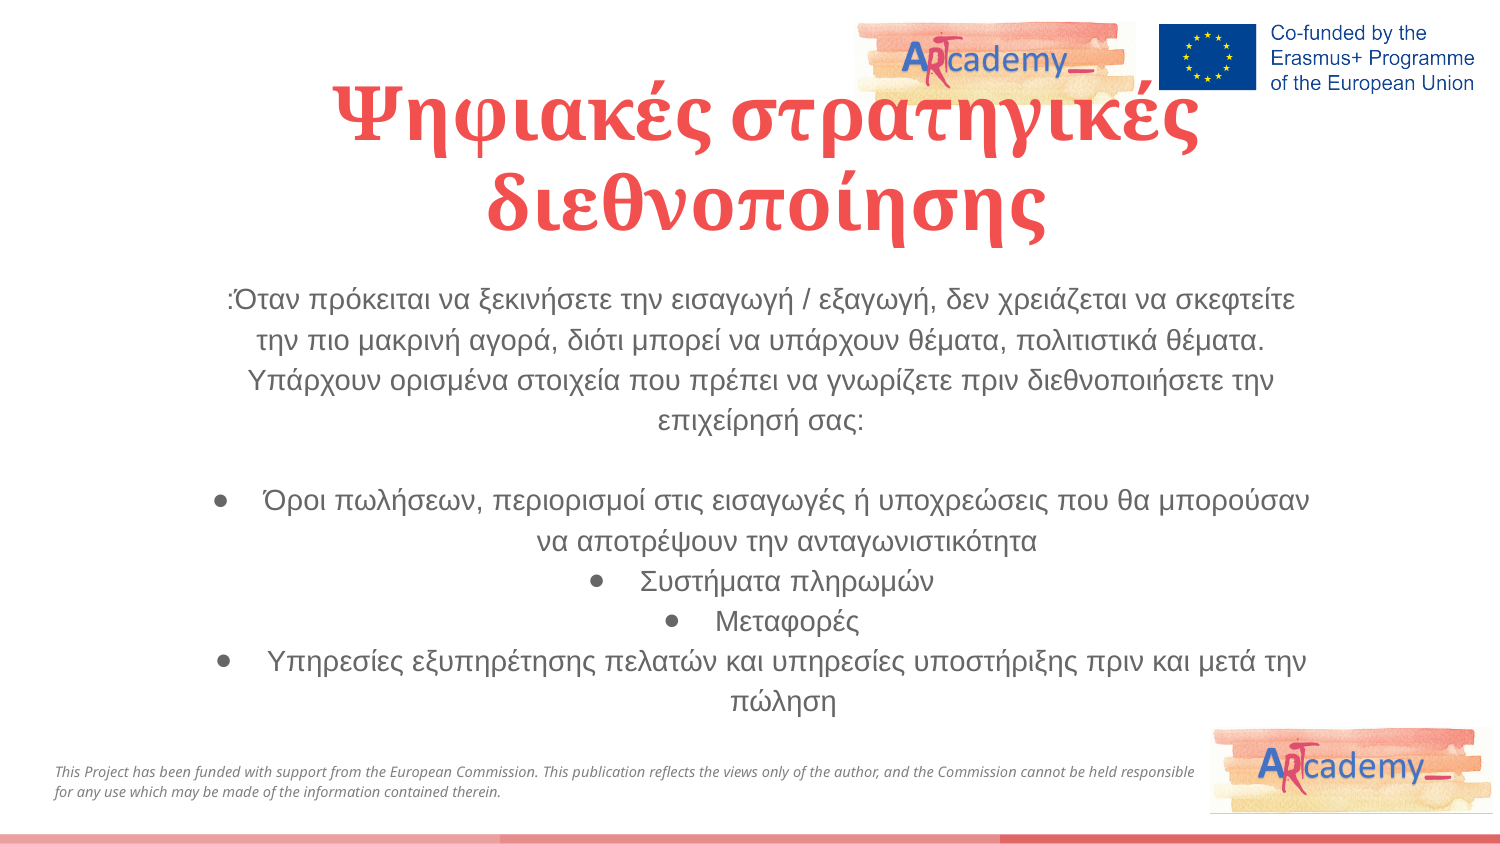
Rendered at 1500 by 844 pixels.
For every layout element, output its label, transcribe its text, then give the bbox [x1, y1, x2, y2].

picture [854, 2, 1137, 138]
picture [1158, 24, 1474, 94]
list :Όταν πρόκειται να ξεκινήσετε την εισαγωγή / εξαγωγή, δεν χρειάζεται να σκεφτείτε την πιο μακρινή αγορά, διότι μπορεί να υπάρχουν θέματα, πολιτιστικά θέματα. Υπάρχουν ορισμένα στοιχεία που πρέπει να γνωρίζετε πριν διεθνοποιήσετε την επιχείρησή σας: Όροι πωλήσεων, περιορισμοί στις εισαγωγές ή υποχρεώσεις που θα μπορούσαν να αποτρέψουν την ανταγωνιστικότητα Συστήματα πληρωμών Μεταφορές Υπηρεσίες εξυπηρέτησης πελατών και υπηρεσίες υποστήριξης πριν και μετά την πώληση [164, 260, 1336, 666]
text_box This Project has been funded with support from the European Commission. This publication reflects the views only of the author, and the Commission cannot be held responsible for any use which may be made of the information contained therein. [39, 754, 1205, 799]
title Ψηφιακές στρατηγικές διεθνοποίησης [180, 142, 1352, 351]
picture [1210, 709, 1493, 844]
